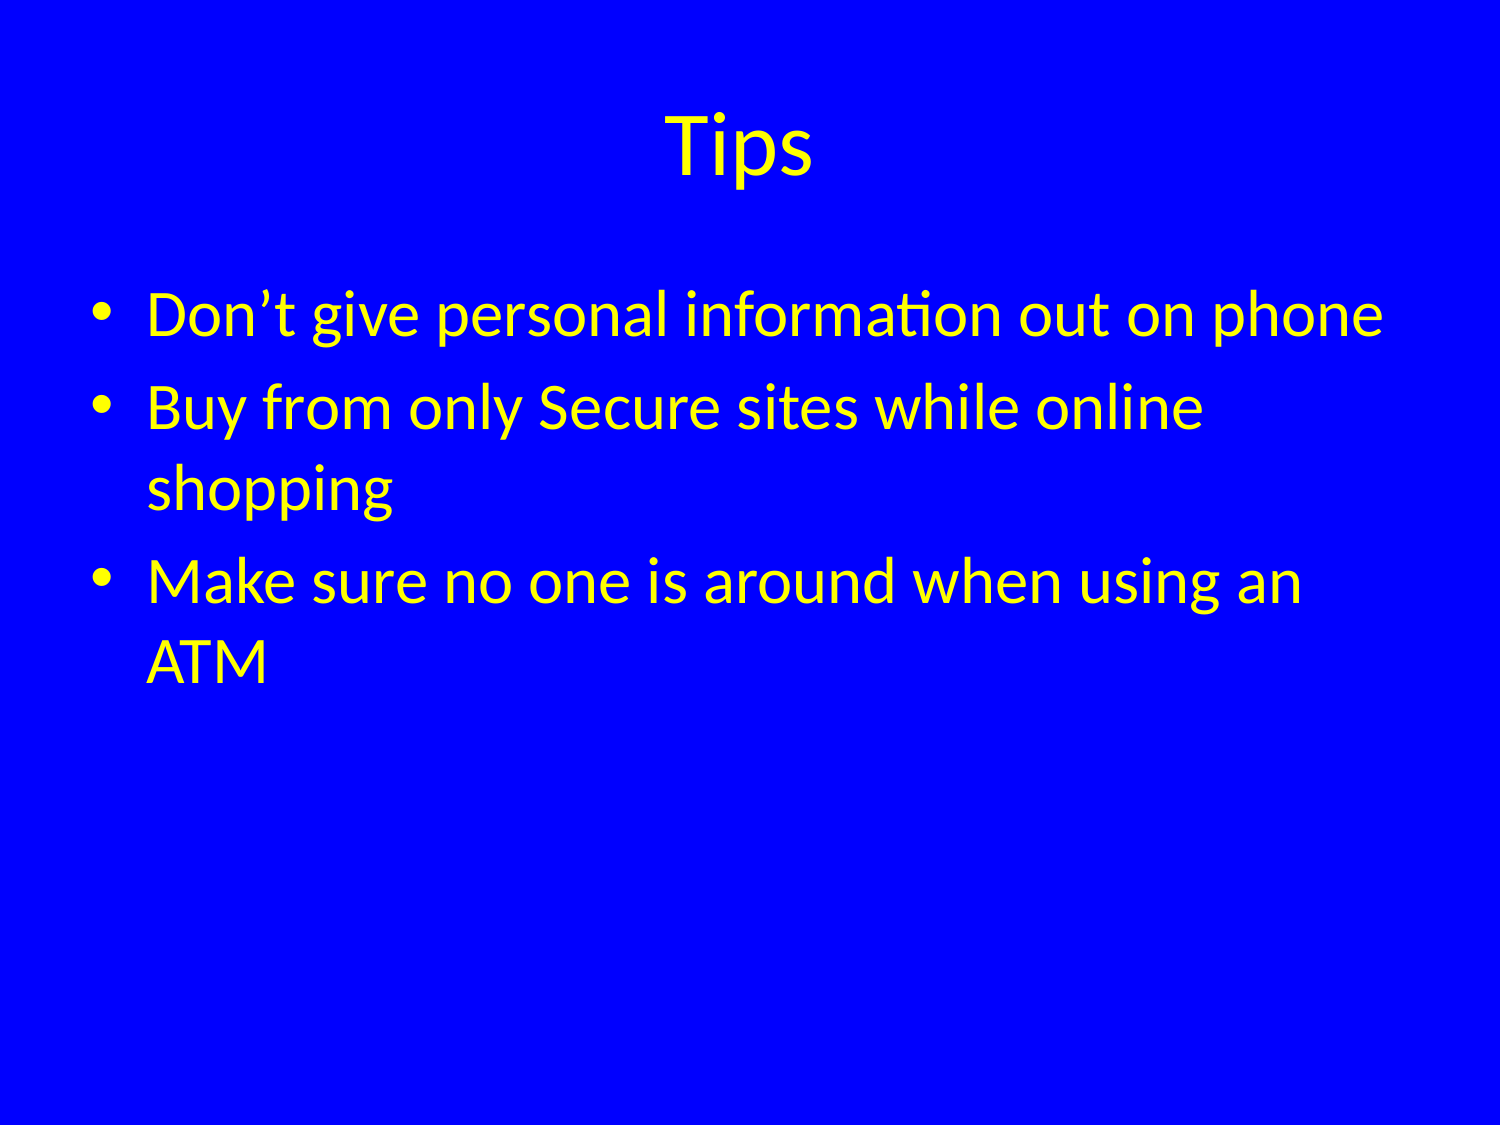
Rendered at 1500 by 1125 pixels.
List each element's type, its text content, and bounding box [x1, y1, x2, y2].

title Tips [75, 45, 1425, 233]
list Don’t give personal information out on phone Buy from only Secure sites while online shopping Make sure no one is around when using an ATM [75, 262, 1425, 1005]
